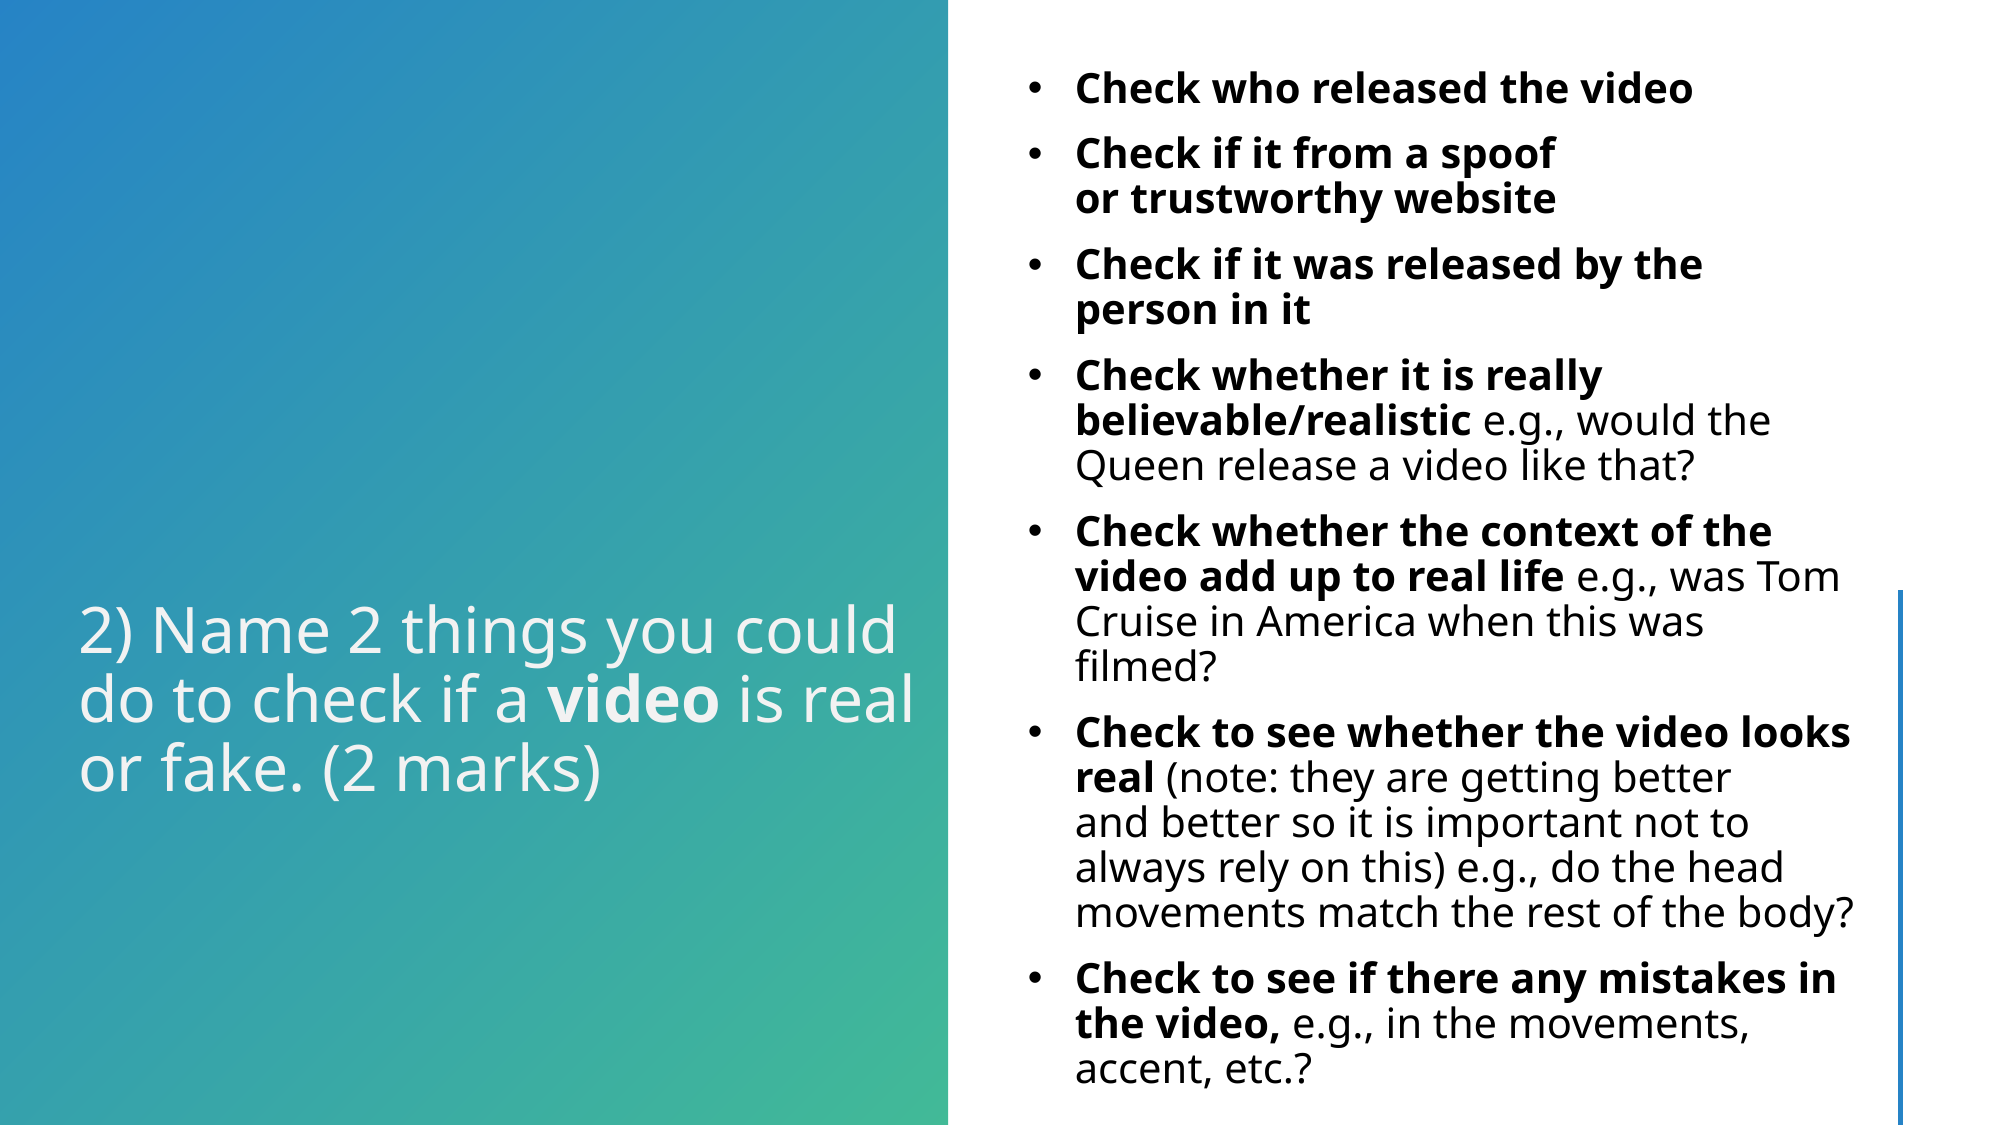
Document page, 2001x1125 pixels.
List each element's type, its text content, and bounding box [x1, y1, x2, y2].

title 2) Name 2 things you could do to check if a video is real or fake. (2 marks) [63, 531, 938, 813]
text_box Check who released the video Check if it from a spoof or trustworthy website Check if it was released by the person in it Check whether it is really believable/realistic e.g., would the Queen release a video like that? Check whether the context of the video add up to real life e.g., was Tom Cruise in America when this was filmed? Check to see whether the video looks real (note: they are getting better and better so it is important not to always rely on this) e.g., do the head movements match the rest of the body? Check to see if there any mistakes in the video, e.g., in the movements, accent, etc.? [1012, 59, 1871, 1100]
text_box [0, 0, 949, 1125]
text_box [949, 0, 2000, 1125]
